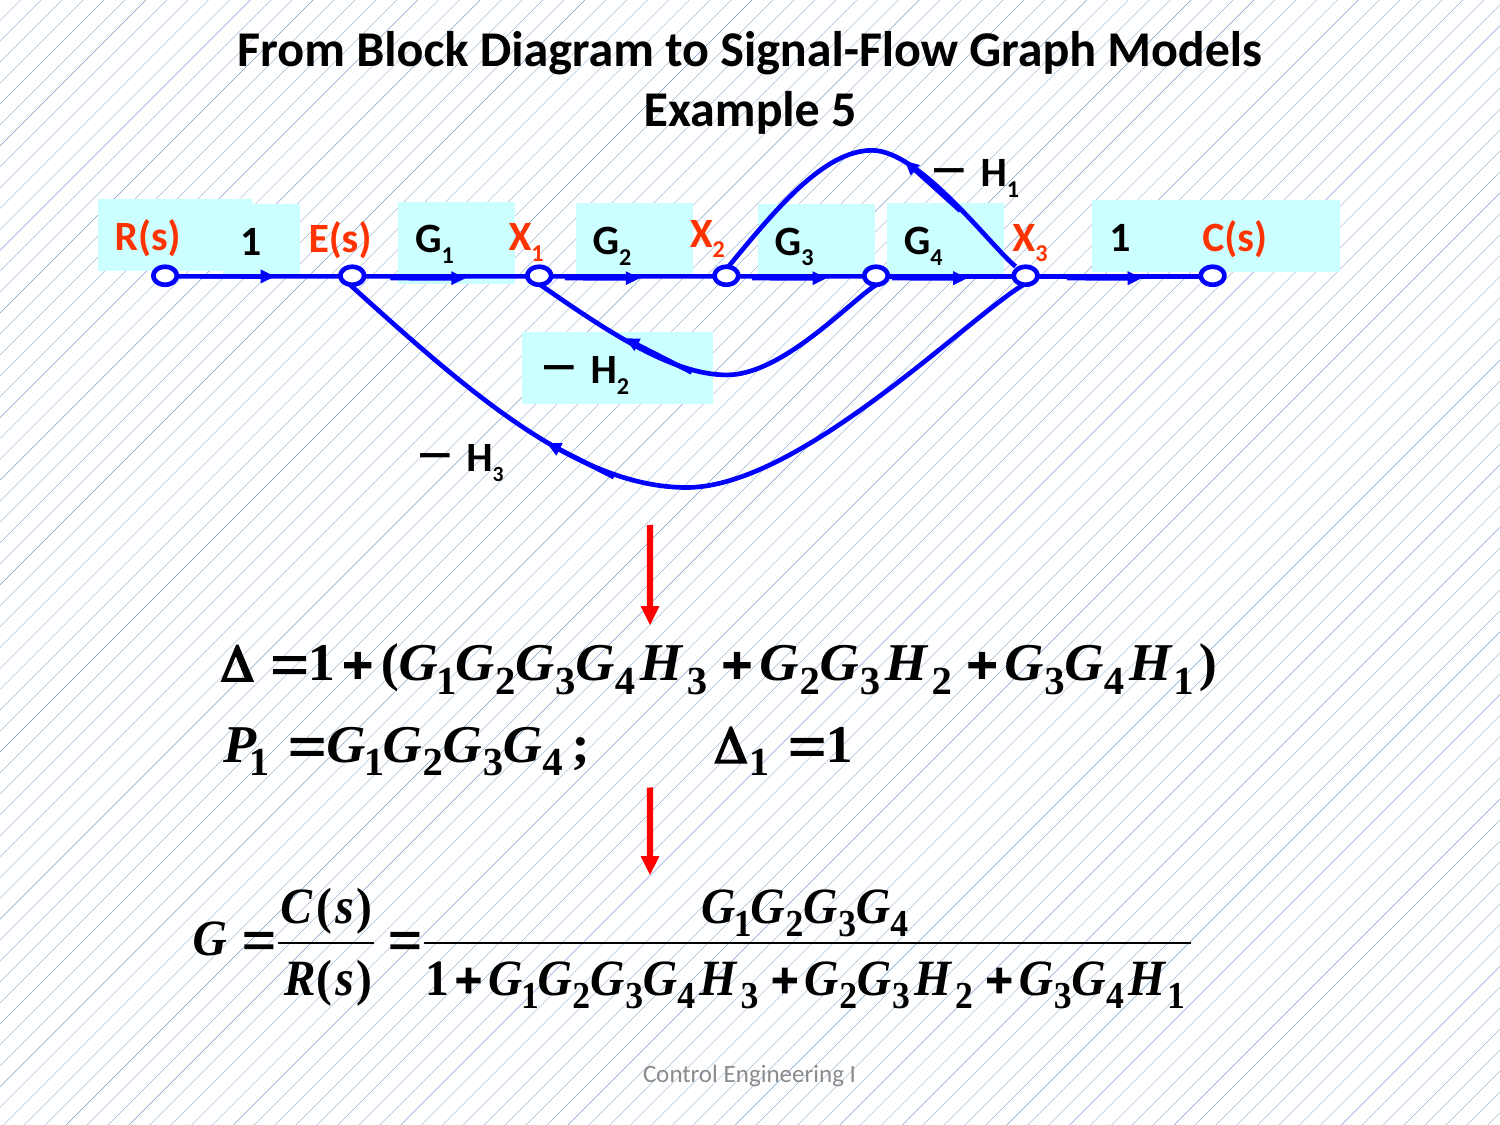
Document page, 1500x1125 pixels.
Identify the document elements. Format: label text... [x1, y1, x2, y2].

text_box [187, 874, 1202, 1020]
list [75, 174, 1450, 1075]
text_box [643, 796, 657, 873]
footer Control Engineering I [512, 1042, 988, 1103]
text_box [99, 137, 1338, 488]
text_box [643, 524, 657, 625]
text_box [212, 628, 1226, 788]
title From Block Diagram to Signal-Flow Graph Models Example 5 [112, 7, 1388, 145]
